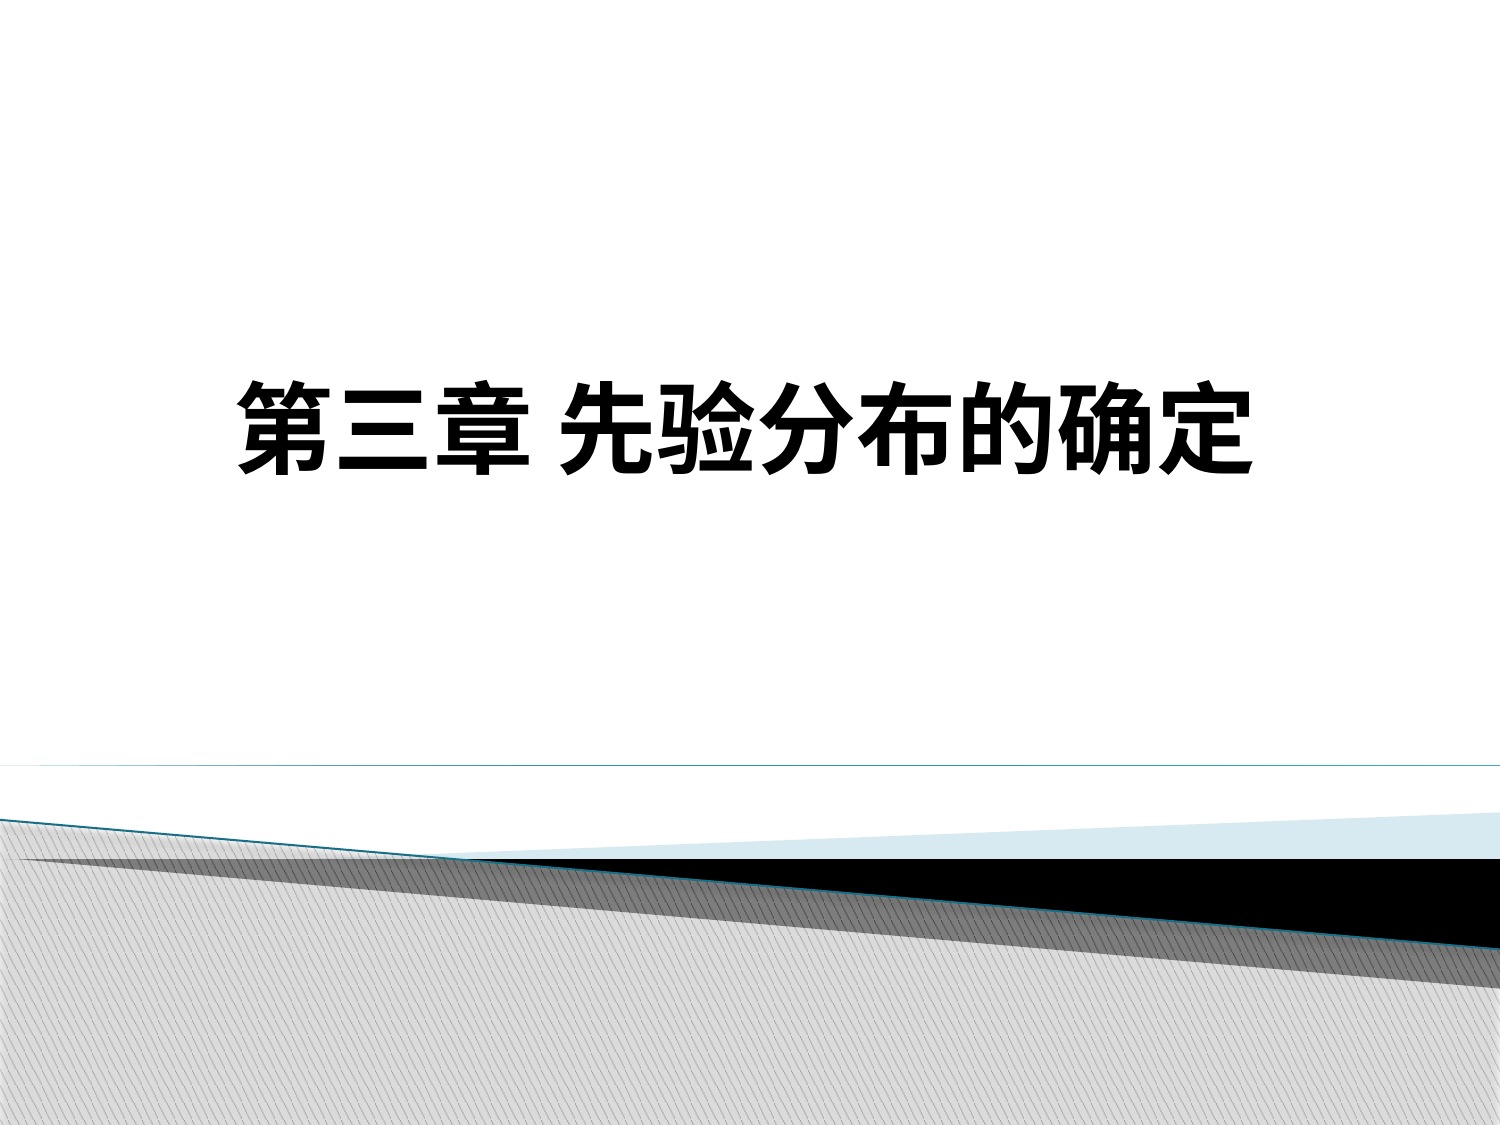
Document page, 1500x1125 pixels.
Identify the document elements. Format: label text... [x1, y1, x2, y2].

picture [5, 859, 1500, 989]
title 第三章 先验分布的确定 [107, 292, 1383, 494]
